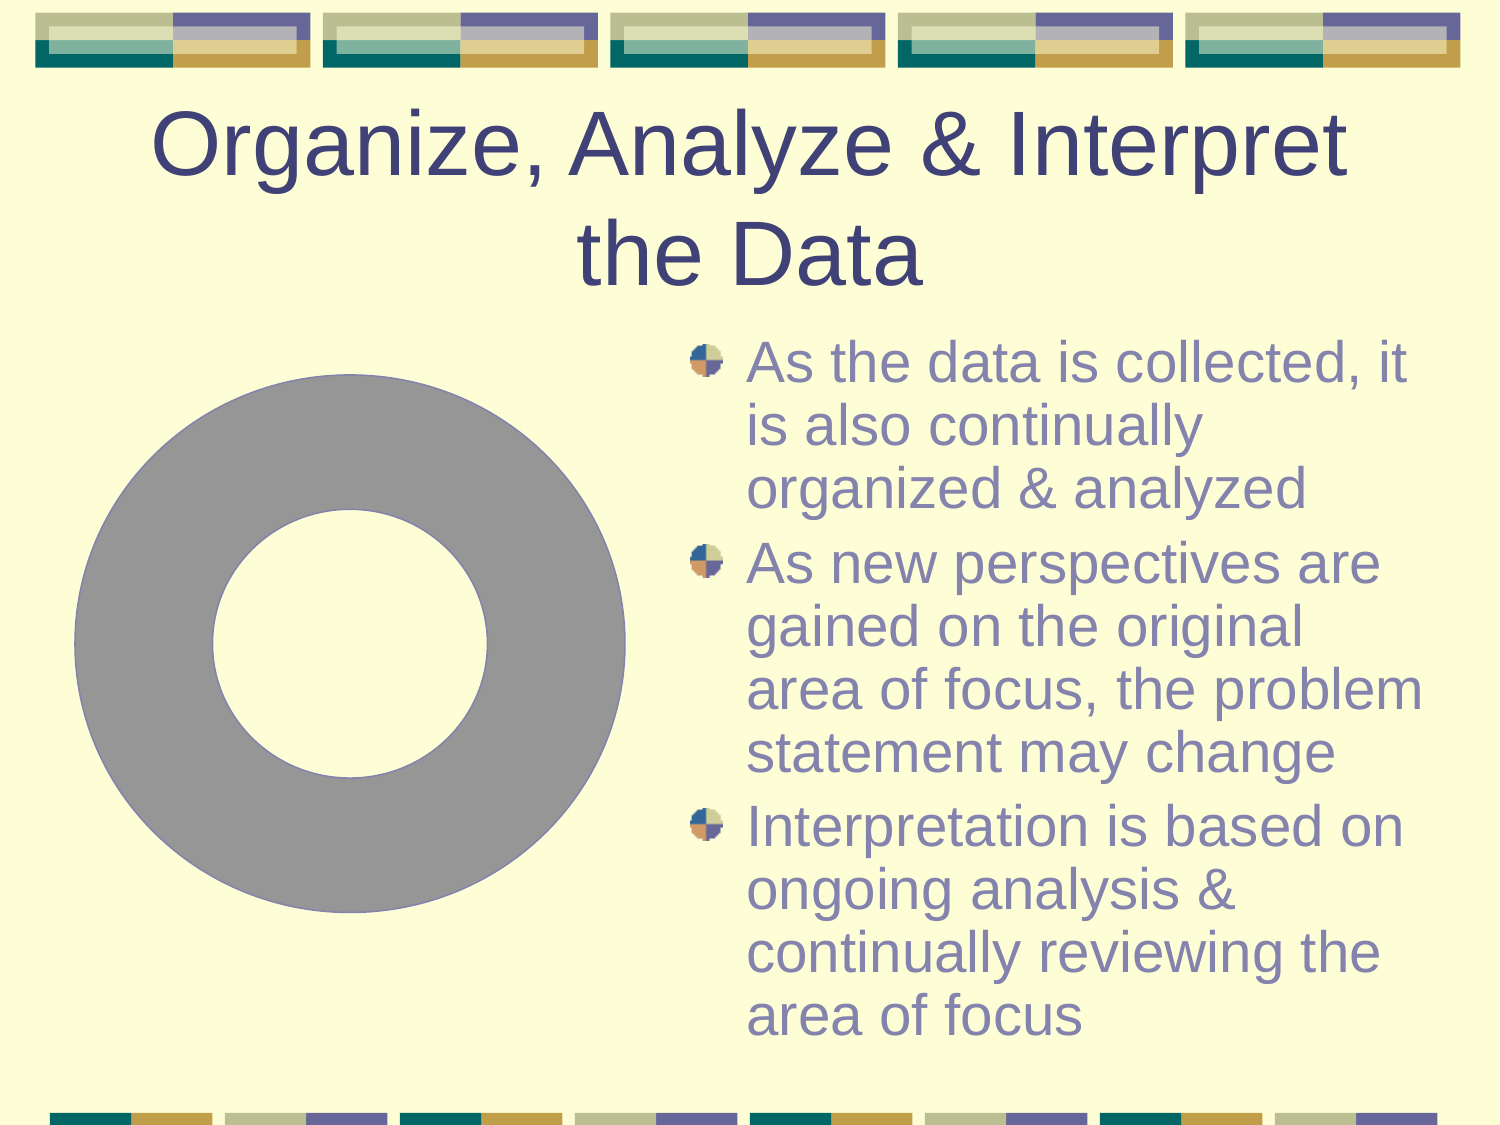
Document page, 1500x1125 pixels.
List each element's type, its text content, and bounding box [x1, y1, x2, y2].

picture [690, 344, 723, 377]
picture [690, 808, 723, 841]
list As the data is collected, it is also continually organized & analyzed As new perspectives are gained on the original area of focus, the problem statement may change Interpretation is based on ongoing analysis & continually reviewing the area of focus [674, 324, 1451, 1076]
picture [690, 544, 723, 578]
title Organize, Analyze & Interpret the Data [112, 99, 1388, 288]
text_box [75, 374, 625, 913]
